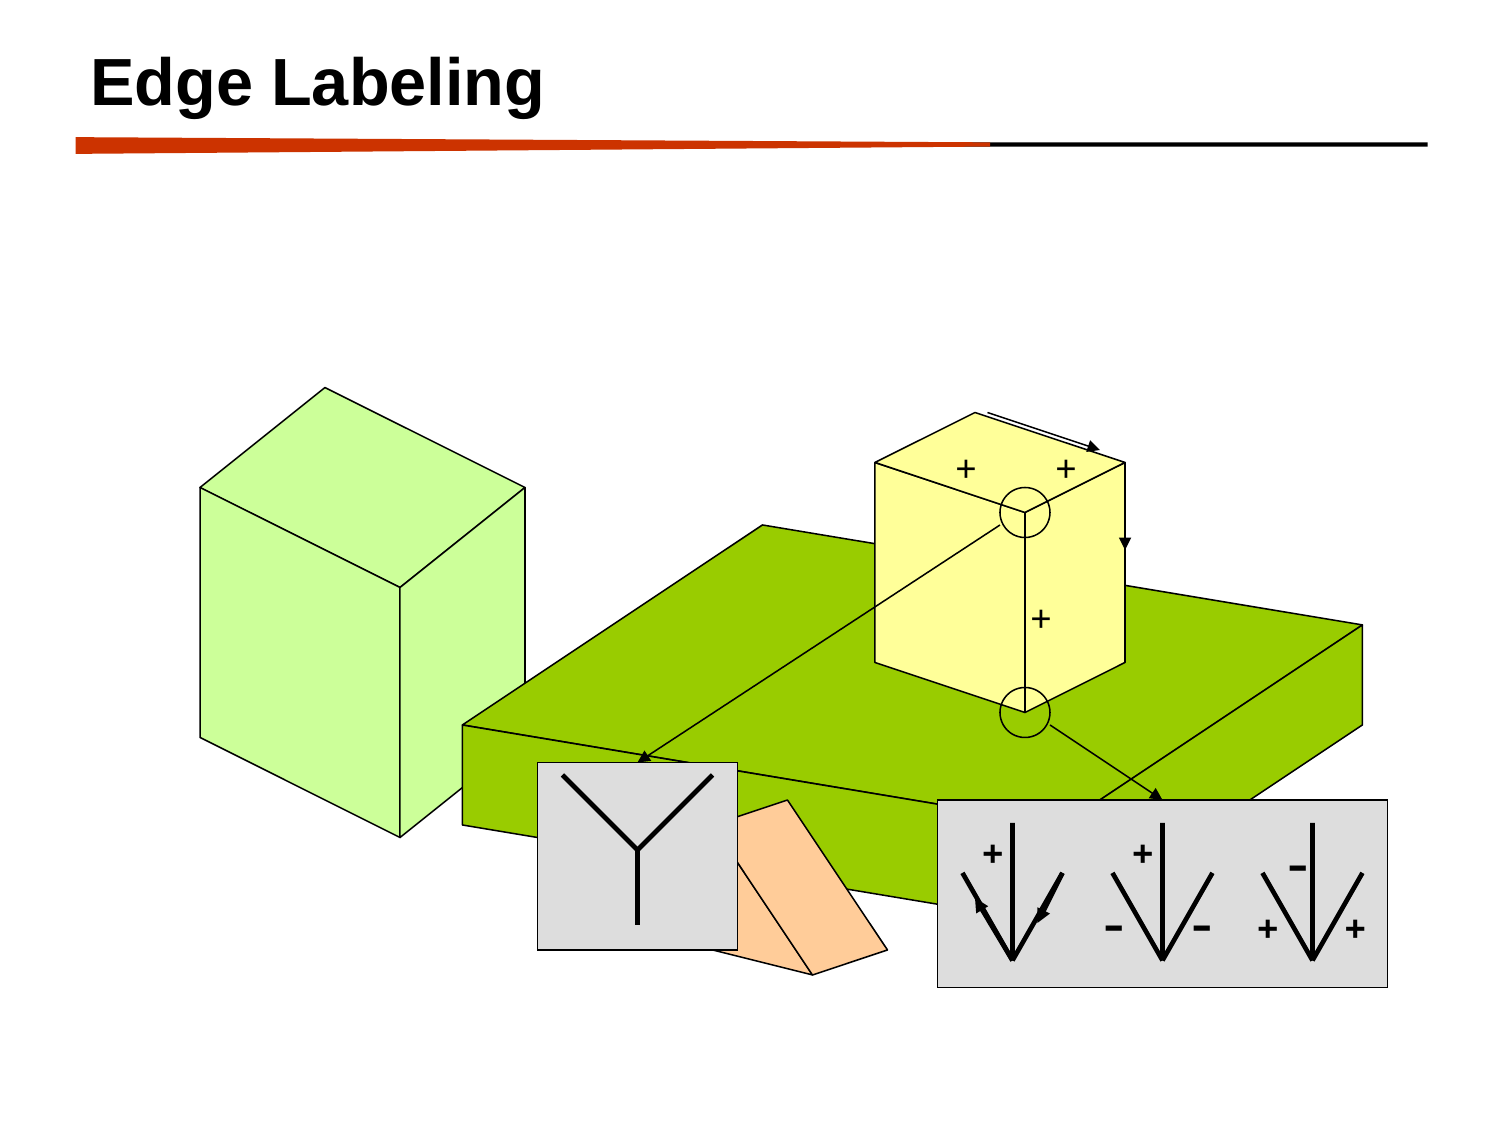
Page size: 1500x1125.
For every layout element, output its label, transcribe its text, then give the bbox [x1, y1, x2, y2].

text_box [937, 687, 1388, 988]
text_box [199, 387, 1363, 976]
title Edge Labeling [74, 24, 1426, 133]
